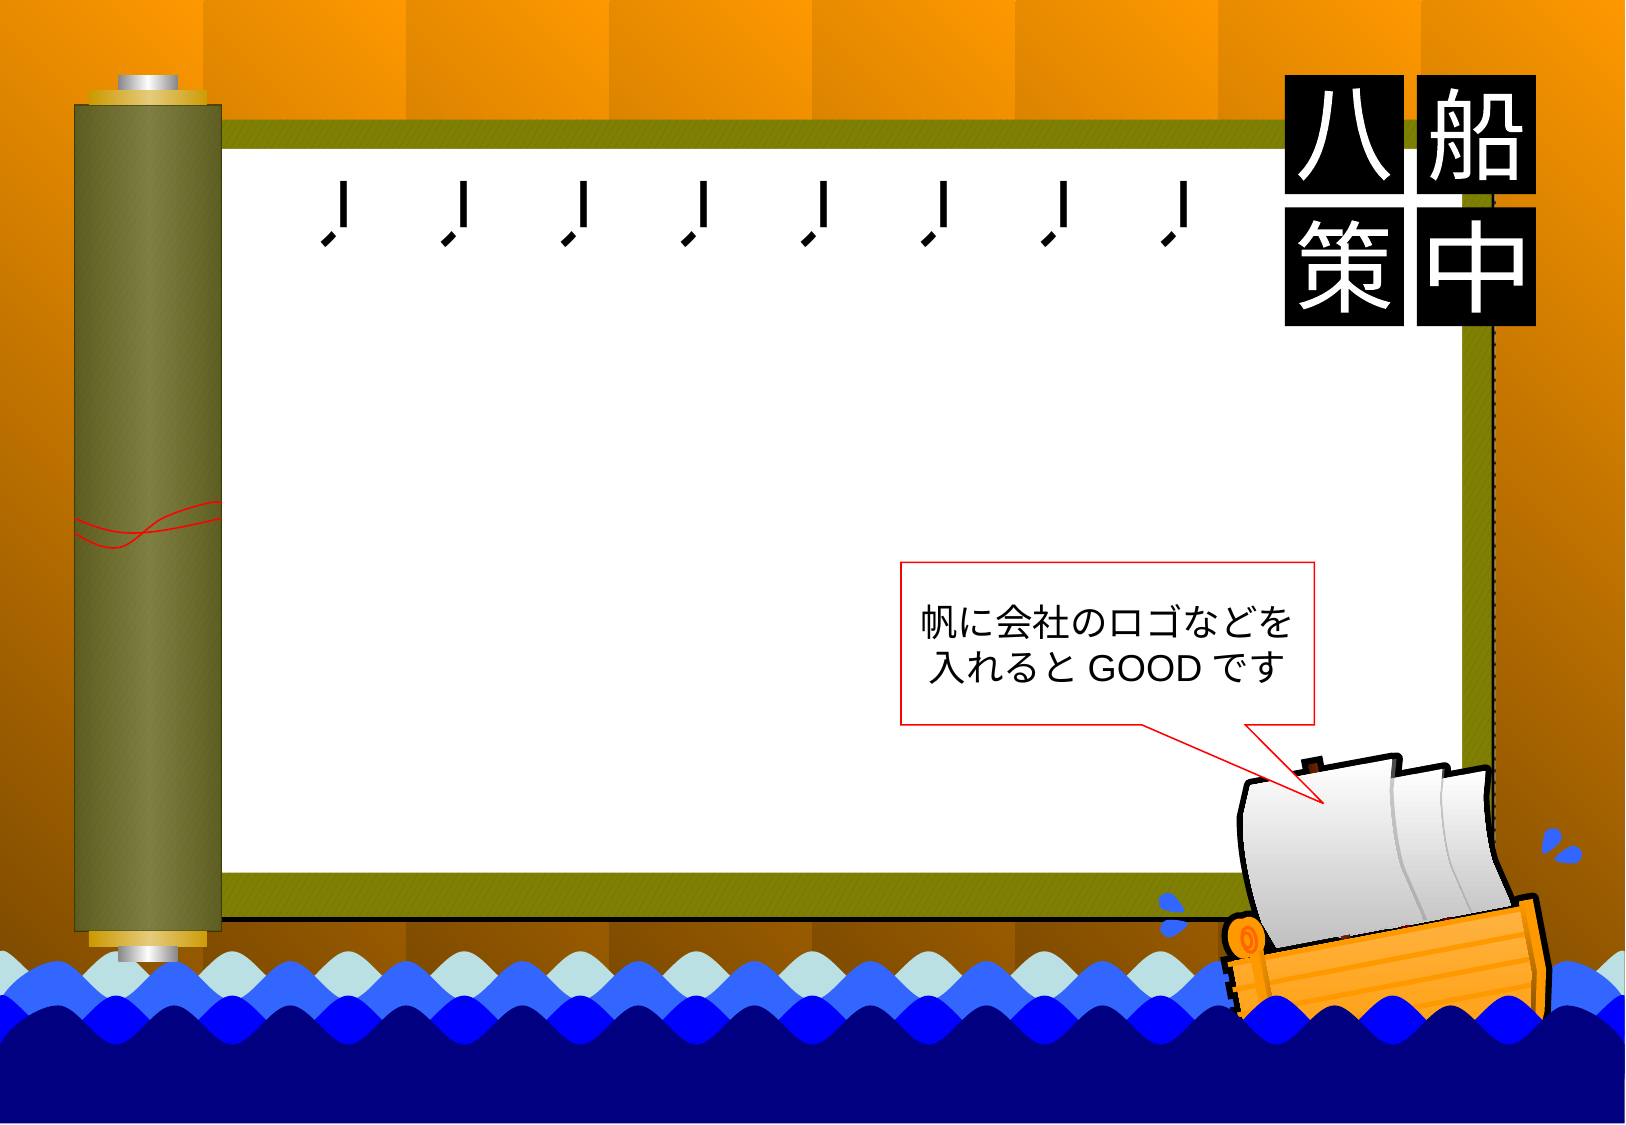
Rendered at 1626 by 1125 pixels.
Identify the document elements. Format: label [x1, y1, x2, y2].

text_box [0, 0, 1625, 1035]
text_box [215, 1035, 249, 1044]
text_box [447, 1035, 481, 1044]
text_box [1143, 1035, 1152, 1041]
text_box [1152, 754, 1581, 1062]
text_box [0, 1035, 5, 1043]
text_box [912, 1035, 945, 1044]
text_box [99, 1035, 133, 1044]
text_box [331, 1035, 365, 1044]
text_box [0, 1035, 1625, 1124]
text_box [679, 1035, 713, 1044]
text_box [563, 1035, 598, 1044]
text_box [795, 1035, 829, 1044]
text_box [1284, 75, 1536, 327]
text_box [1620, 1035, 1625, 1043]
text_box [1027, 1035, 1062, 1044]
